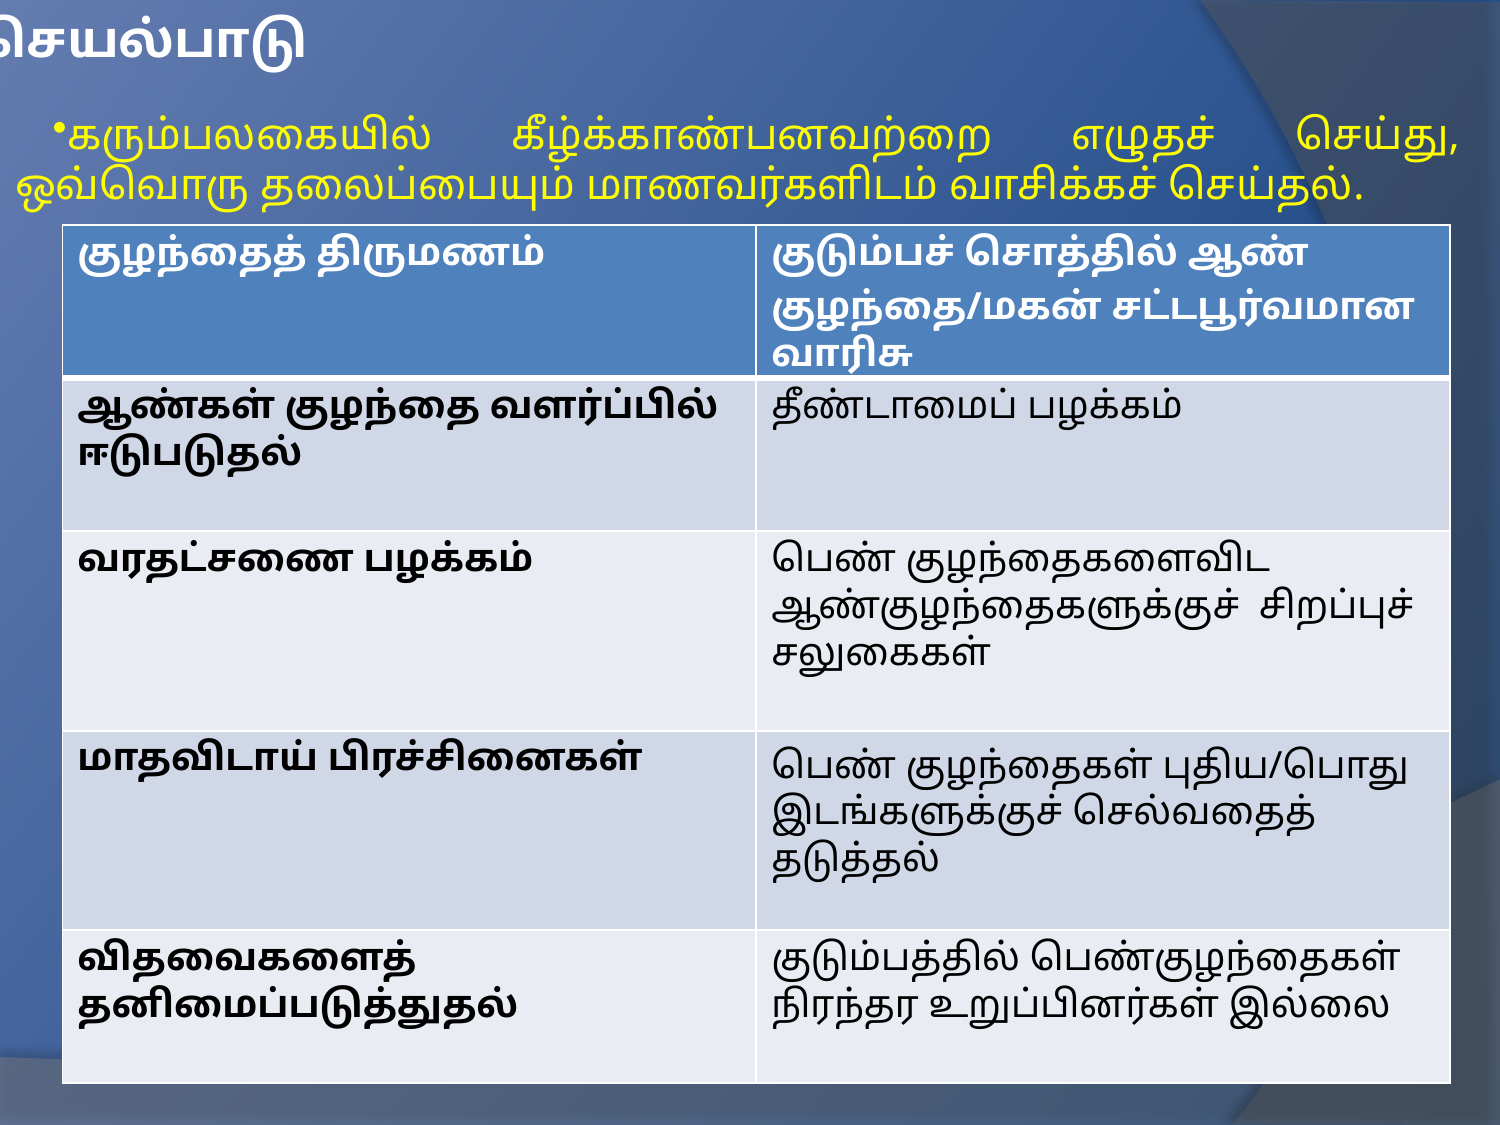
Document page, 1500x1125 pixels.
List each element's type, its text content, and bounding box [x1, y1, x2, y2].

table_cell மாதவிடாய் பிரச்சினைகள் [63, 732, 755, 929]
table_header குடும்பச் சொத்தில் ஆண் குழந்தை/மகன் சட்டபூர்வமான வாரிசு [757, 226, 1449, 375]
text_box செயல்பாடு [0, 0, 323, 76]
table_cell வரதட்சணை பழக்கம் [63, 532, 755, 730]
table_cell ஆண்கள் குழந்தை வளர்ப்பில் ஈடுபடுதல் [63, 381, 755, 530]
table_cell பெண் குழந்தைகள் புதிய/பொது இடங்களுக்குச் செல்வதைத் தடுத்தல் [757, 732, 1449, 929]
text_box கரும்பலகையில் கீழ்க்காண்பனவற்றை எழுதச் செய்து, ஒவ்வொரு தலைப்பையும் மாணவர்களிடம் வாசிக்கச் செய்தல். [0, 100, 1475, 216]
table_cell விதவைகளைத் தனிமைப்படுத்துதல் [63, 931, 755, 1082]
table_header குழந்தைத் திருமணம் [63, 226, 755, 375]
table_cell தீண்டாமைப் பழக்கம் [757, 381, 1449, 530]
table_cell பெண் குழந்தைகளைவிட ஆண்குழந்தைகளுக்குச் சிறப்புச் சலுகைகள் [757, 532, 1449, 730]
table_cell குடும்பத்தில் பெண்குழந்தைகள் நிரந்தர உறுப்பினர்கள் இல்லை [757, 931, 1449, 1082]
